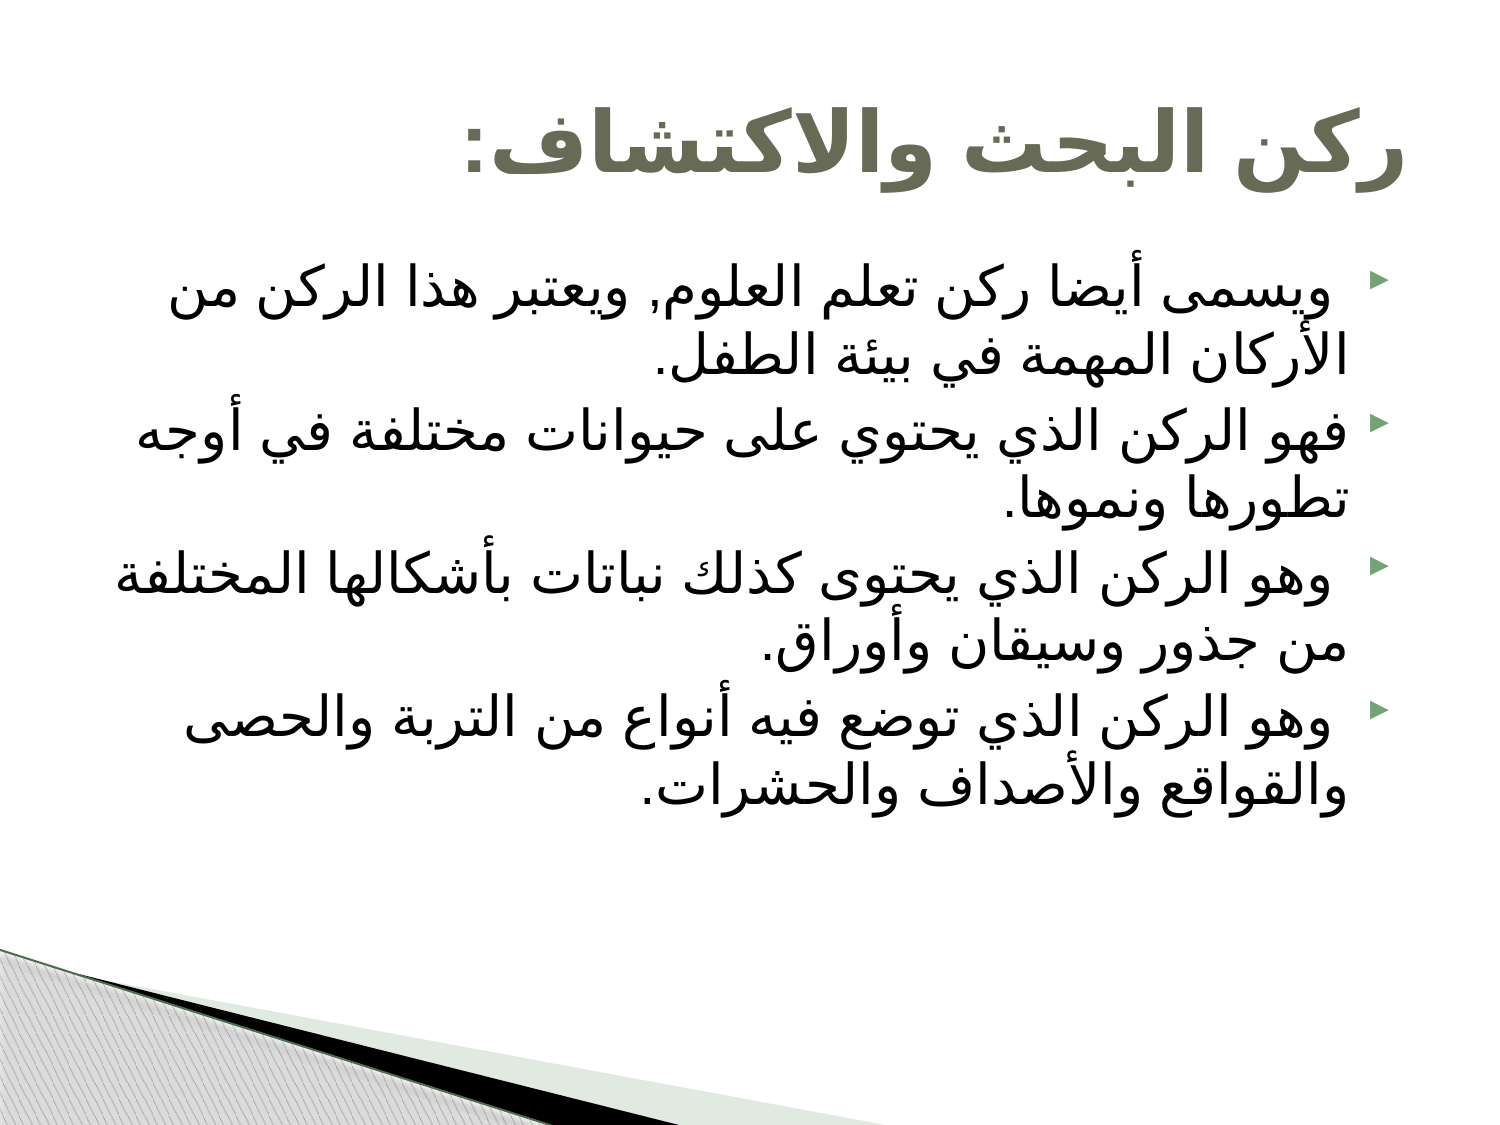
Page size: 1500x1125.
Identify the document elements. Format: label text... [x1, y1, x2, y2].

title ركن البحث والاكتشاف: [75, 45, 1425, 233]
list ويسمى أيضا ركن تعلم العلوم, ويعتبر هذا الركن من الأركان المهمة في بيئة الطفل. فهو الركن الذي يحتوي على حيوانات مختلفة في أوجه تطورها ونموها. وهو الركن الذي يحتوى كذلك نباتات بأشكالها المختلفة من جذور وسيقان وأوراق. وهو الركن الذي توضع فيه أنواع من التربة والحصى والقواقع والأصداف والحشرات. [74, 242, 1426, 986]
